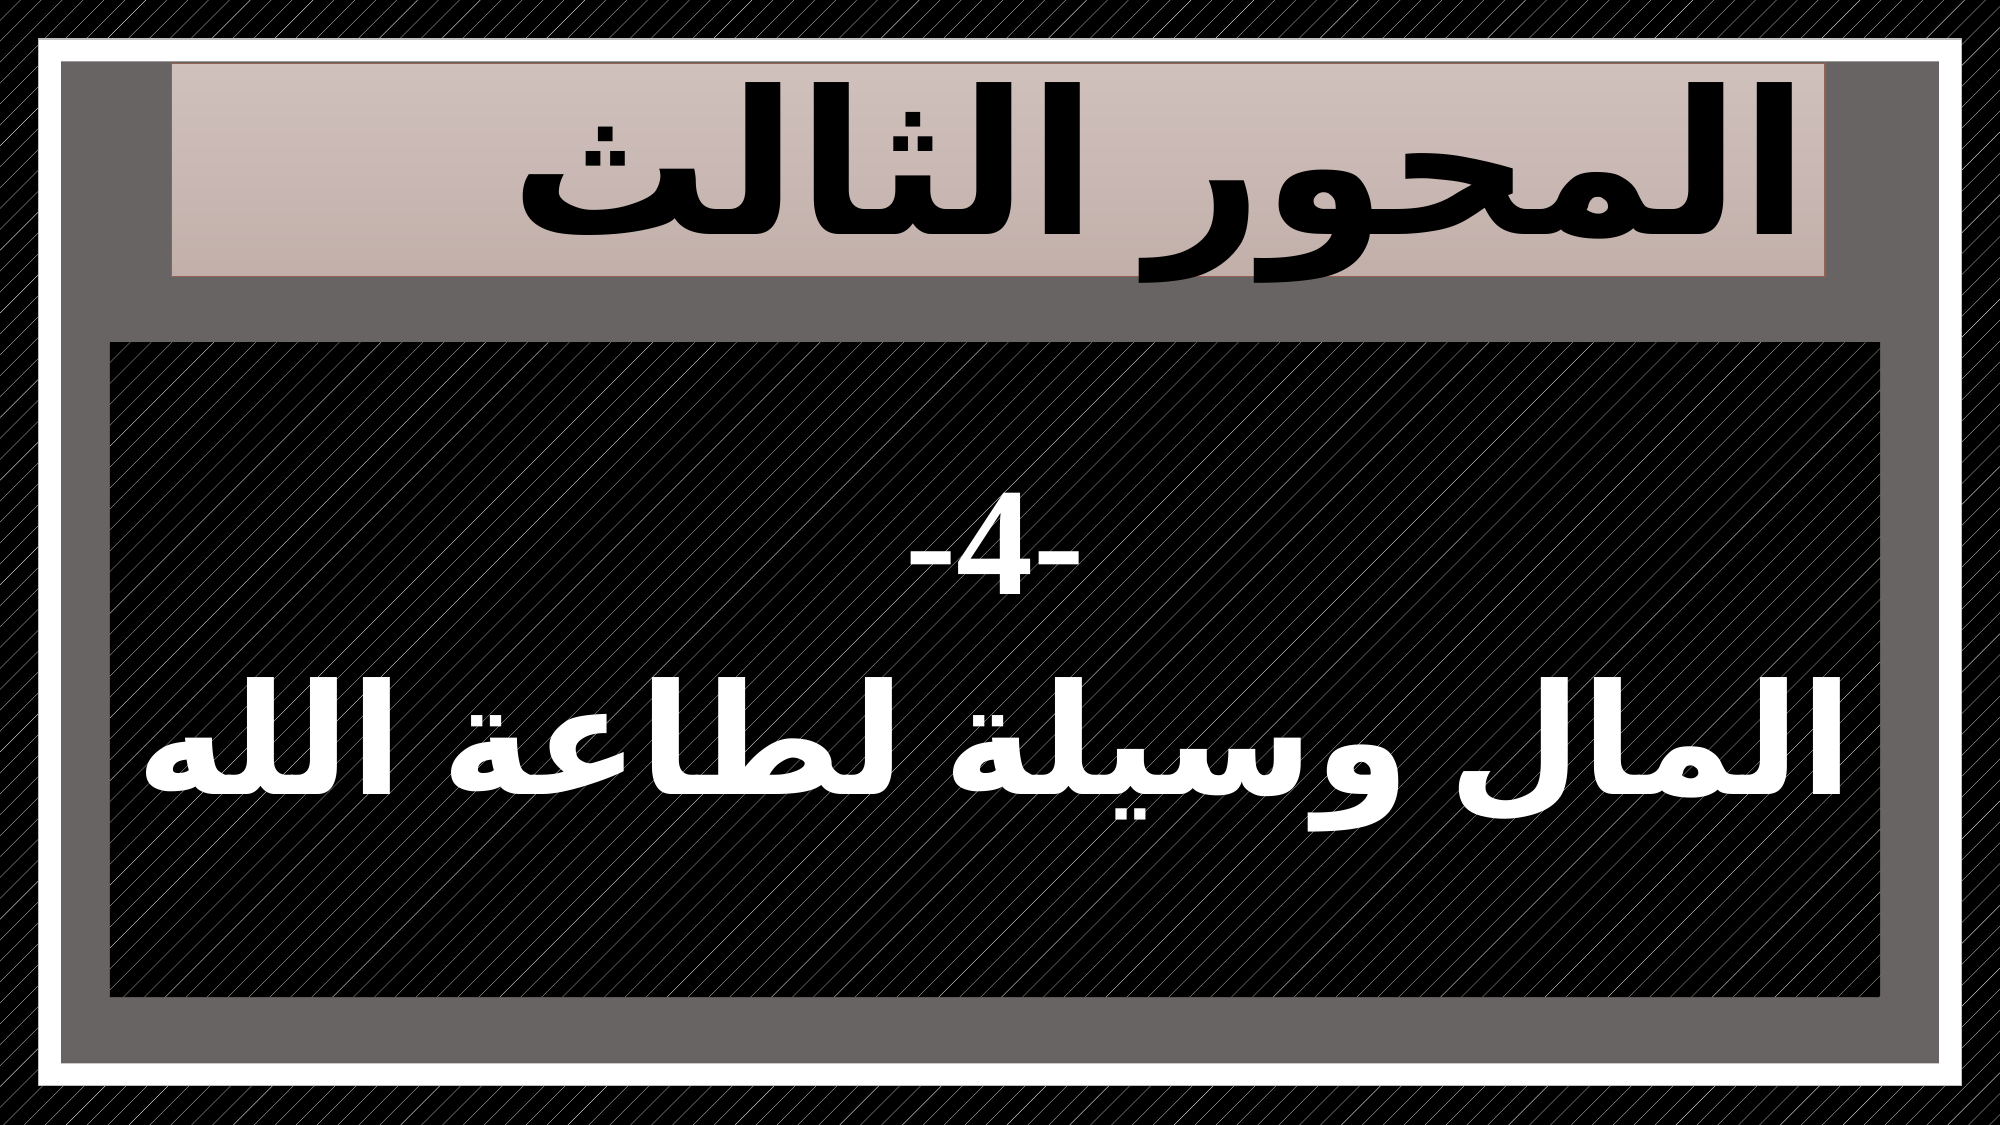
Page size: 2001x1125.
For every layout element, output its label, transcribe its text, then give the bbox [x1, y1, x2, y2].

list -4- المال وسيلة لطاعة الله [109, 342, 1881, 998]
title المحور الثالث [171, 63, 1826, 277]
